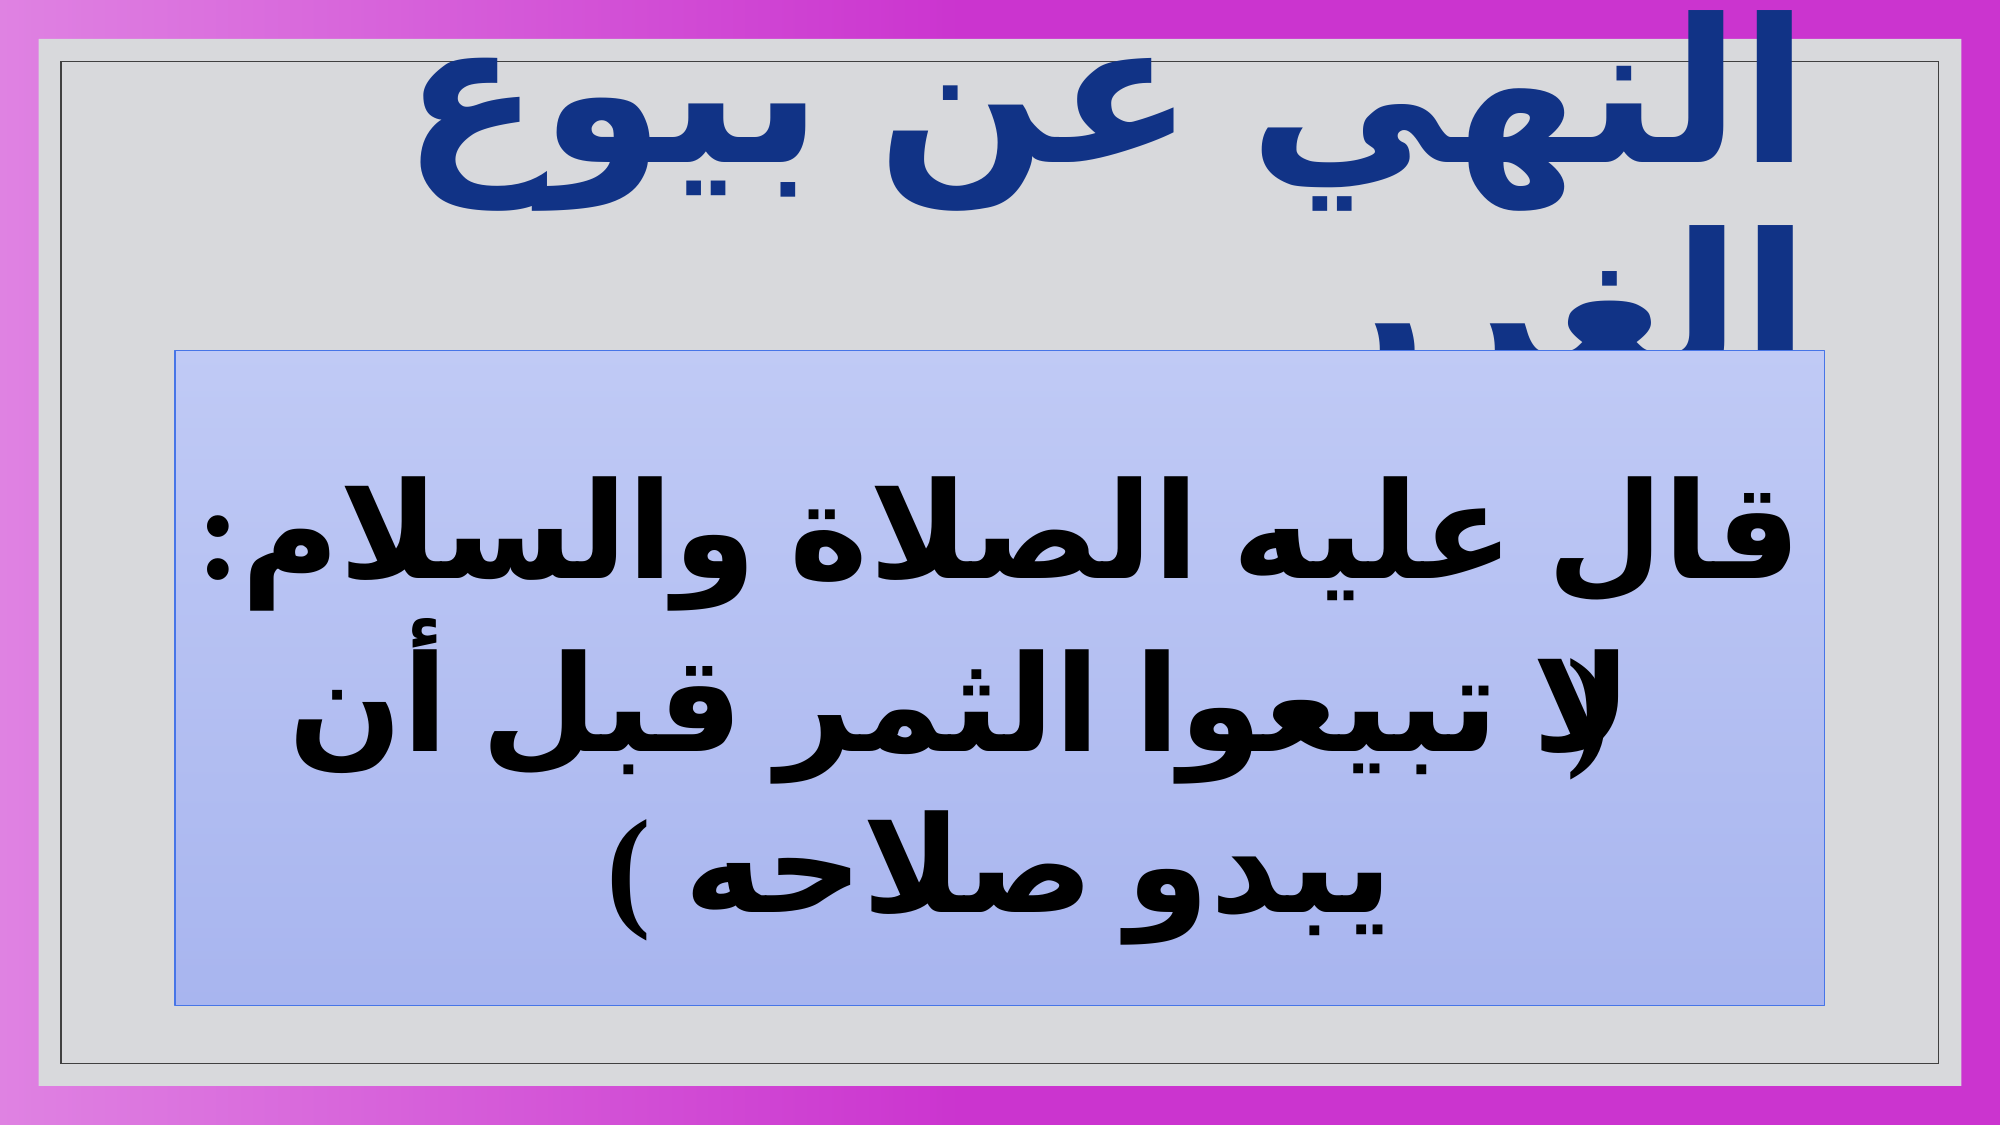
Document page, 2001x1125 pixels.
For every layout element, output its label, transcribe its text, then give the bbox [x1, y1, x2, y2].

title النهي عن بيوع الغرر [174, 92, 1825, 318]
list قال عليه الصلاة والسلام: ( لا تبيعوا الثمر قبل أن يبدو صلاحه ) [174, 350, 1825, 1006]
